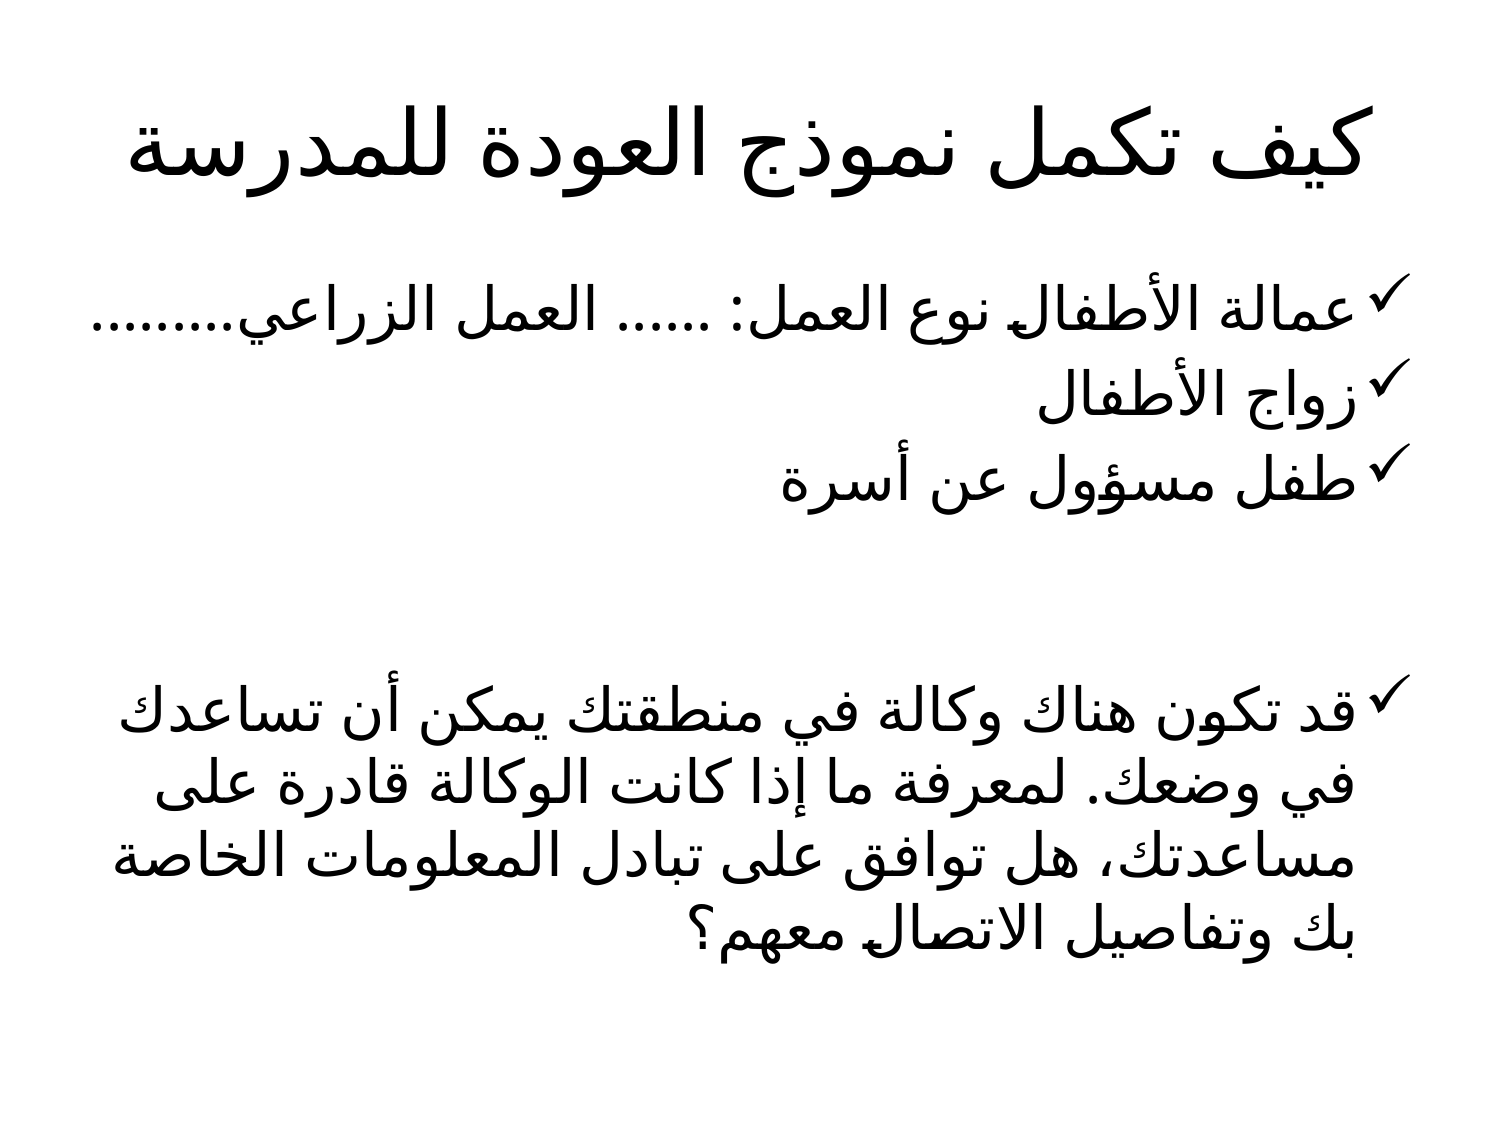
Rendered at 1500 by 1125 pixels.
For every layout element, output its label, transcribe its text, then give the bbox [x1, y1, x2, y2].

list عمالة الأطفال نوع العمل: ...... العمل الزراعي......... زواج الأطفال طفل مسؤول عن أسرة قد تكون هناك وكالة في منطقتك يمكن أن تساعدك في وضعك. لمعرفة ما إذا كانت الوكالة قادرة على مساعدتك، هل توافق على تبادل المعلومات الخاصة بك وتفاصيل الاتصال معهم؟ [75, 262, 1425, 1005]
title كيف تكمل نموذج العودة للمدرسة [75, 45, 1425, 233]
